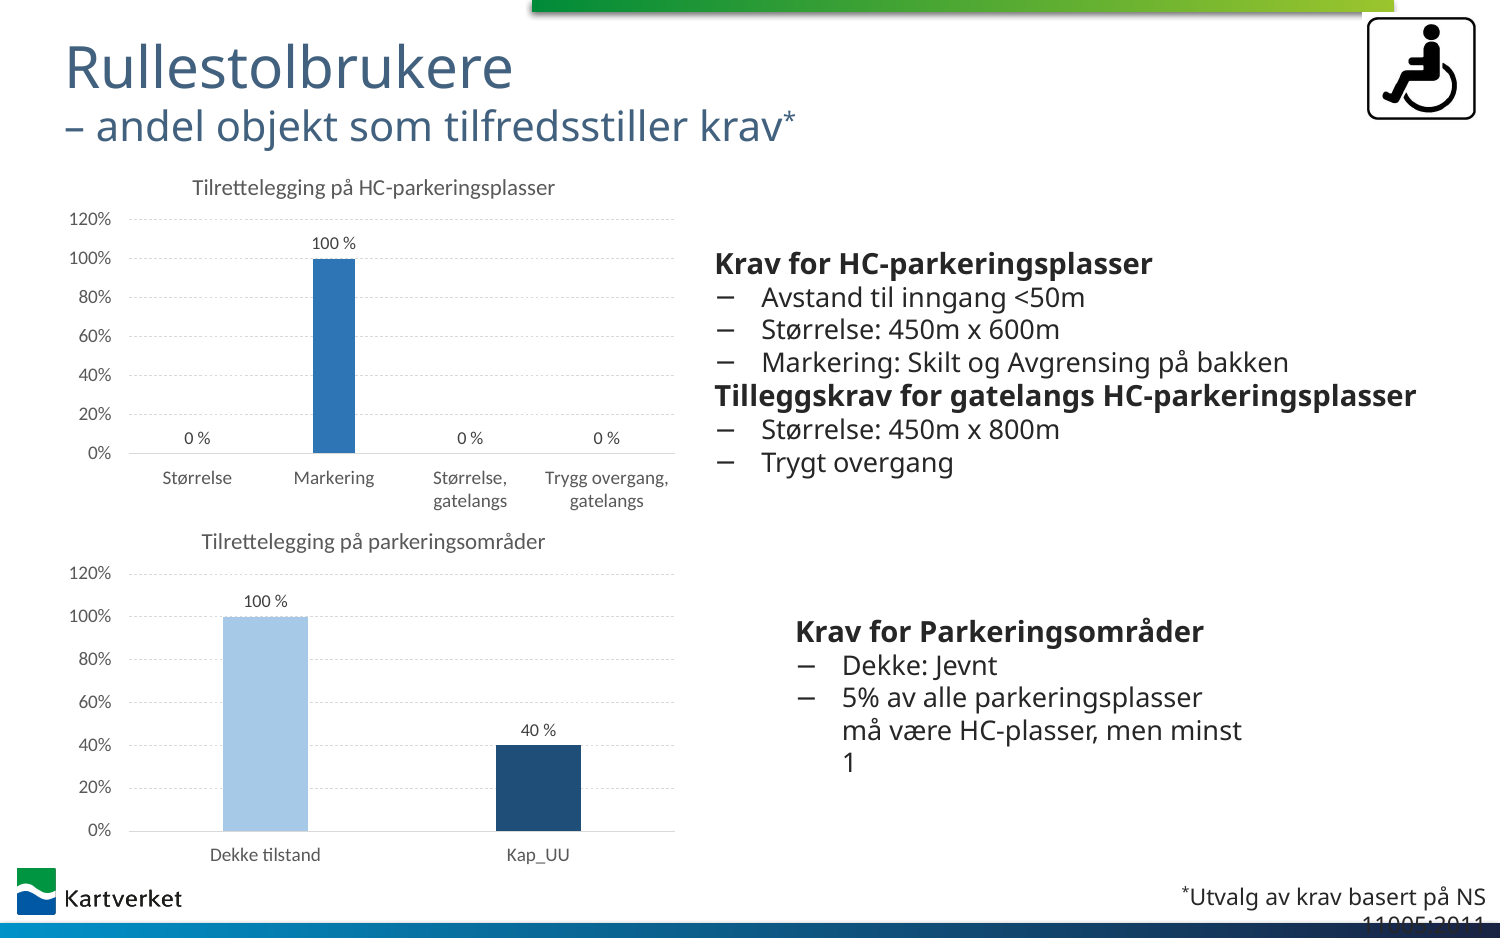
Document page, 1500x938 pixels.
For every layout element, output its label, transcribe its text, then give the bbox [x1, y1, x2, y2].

text_box Rullestolbrukere – andel objekt som tilfredsstiller krav* [49, 25, 1431, 158]
picture [62, 166, 686, 519]
text_box *Utvalg av krav basert på NS 11005:2011 [1068, 873, 1500, 938]
picture [62, 520, 686, 874]
text_box Krav for HC-parkeringsplasser Avstand til inngang <50m Størrelse: 450m x 600m Markering: Skilt og Avgrensing på bakken Tilleggskrav for gatelangs HC-parkeringsplasser Størrelse: 450m x 800m Trygt overgang [699, 237, 1433, 485]
picture [1362, 12, 1481, 126]
text_box Krav for Parkeringsområder Dekke: Jevnt 5% av alle parkeringsplasser må være HC-plasser, men minst 1 [780, 605, 1261, 786]
